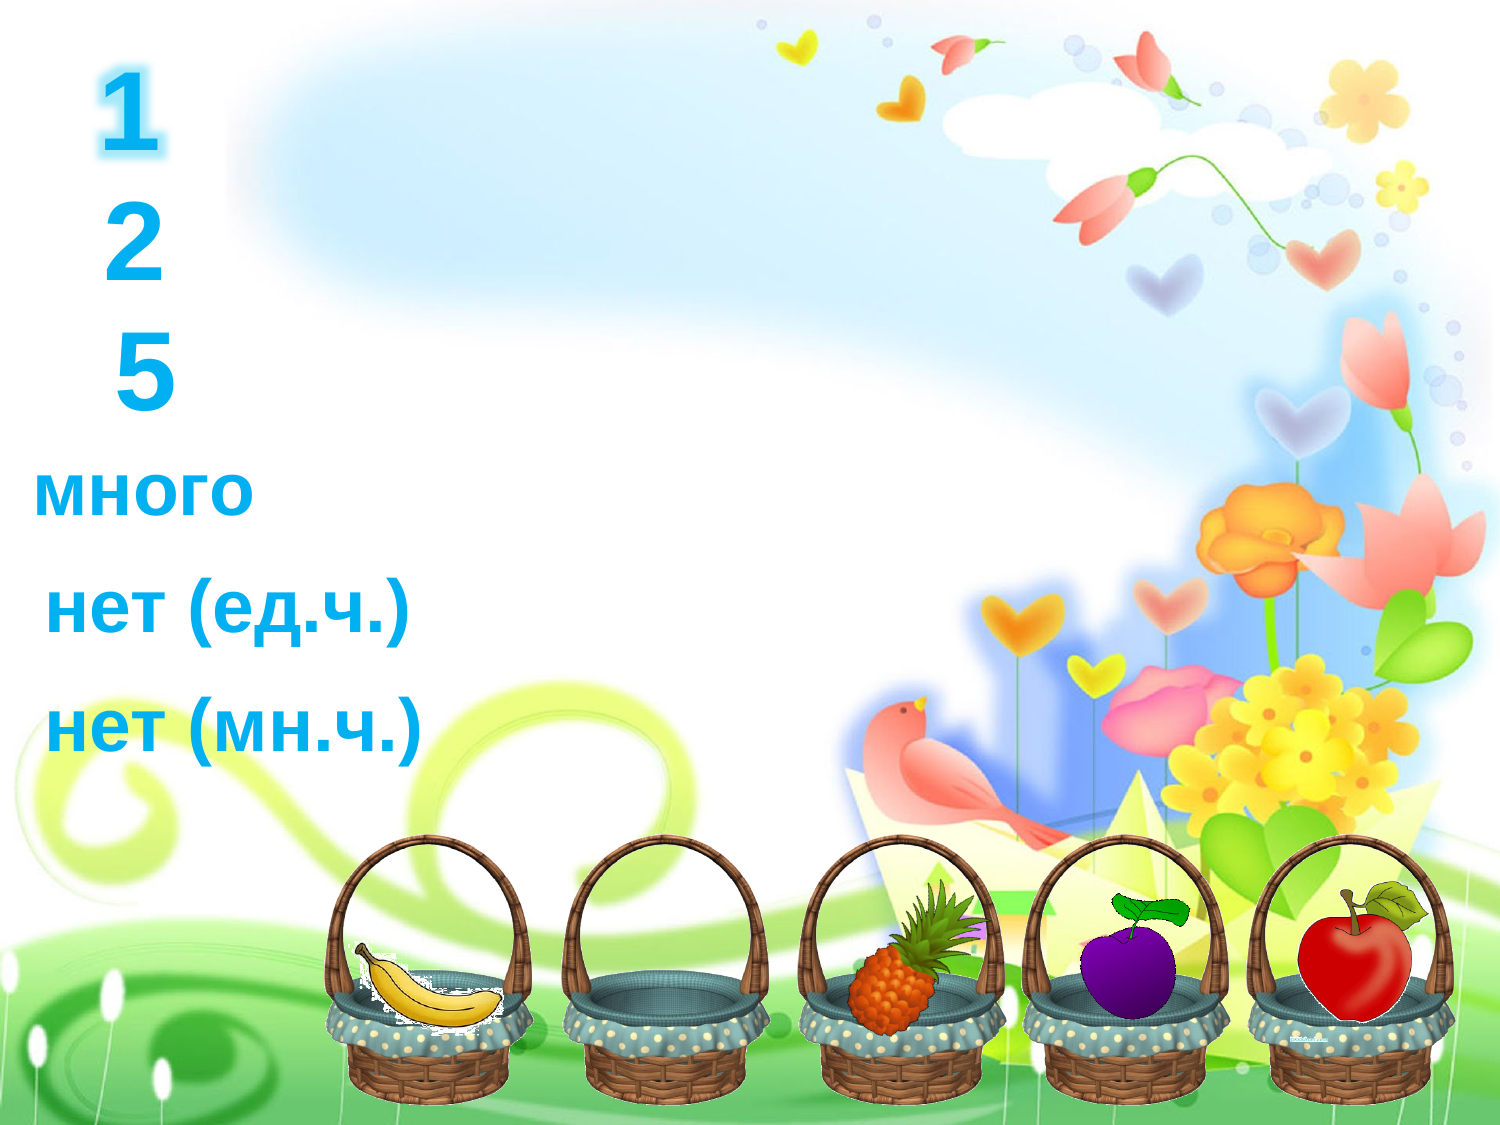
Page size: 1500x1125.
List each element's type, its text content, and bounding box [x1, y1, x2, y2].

text_box 2 [88, 160, 183, 311]
text_box 5 [100, 290, 183, 432]
text_box много [17, 432, 349, 538]
text_box нет (ед.ч.) [29, 550, 432, 656]
text_box 1 [76, 30, 183, 181]
picture [0, 0, 1500, 1125]
text_box нет (мн.ч.) [29, 668, 668, 774]
